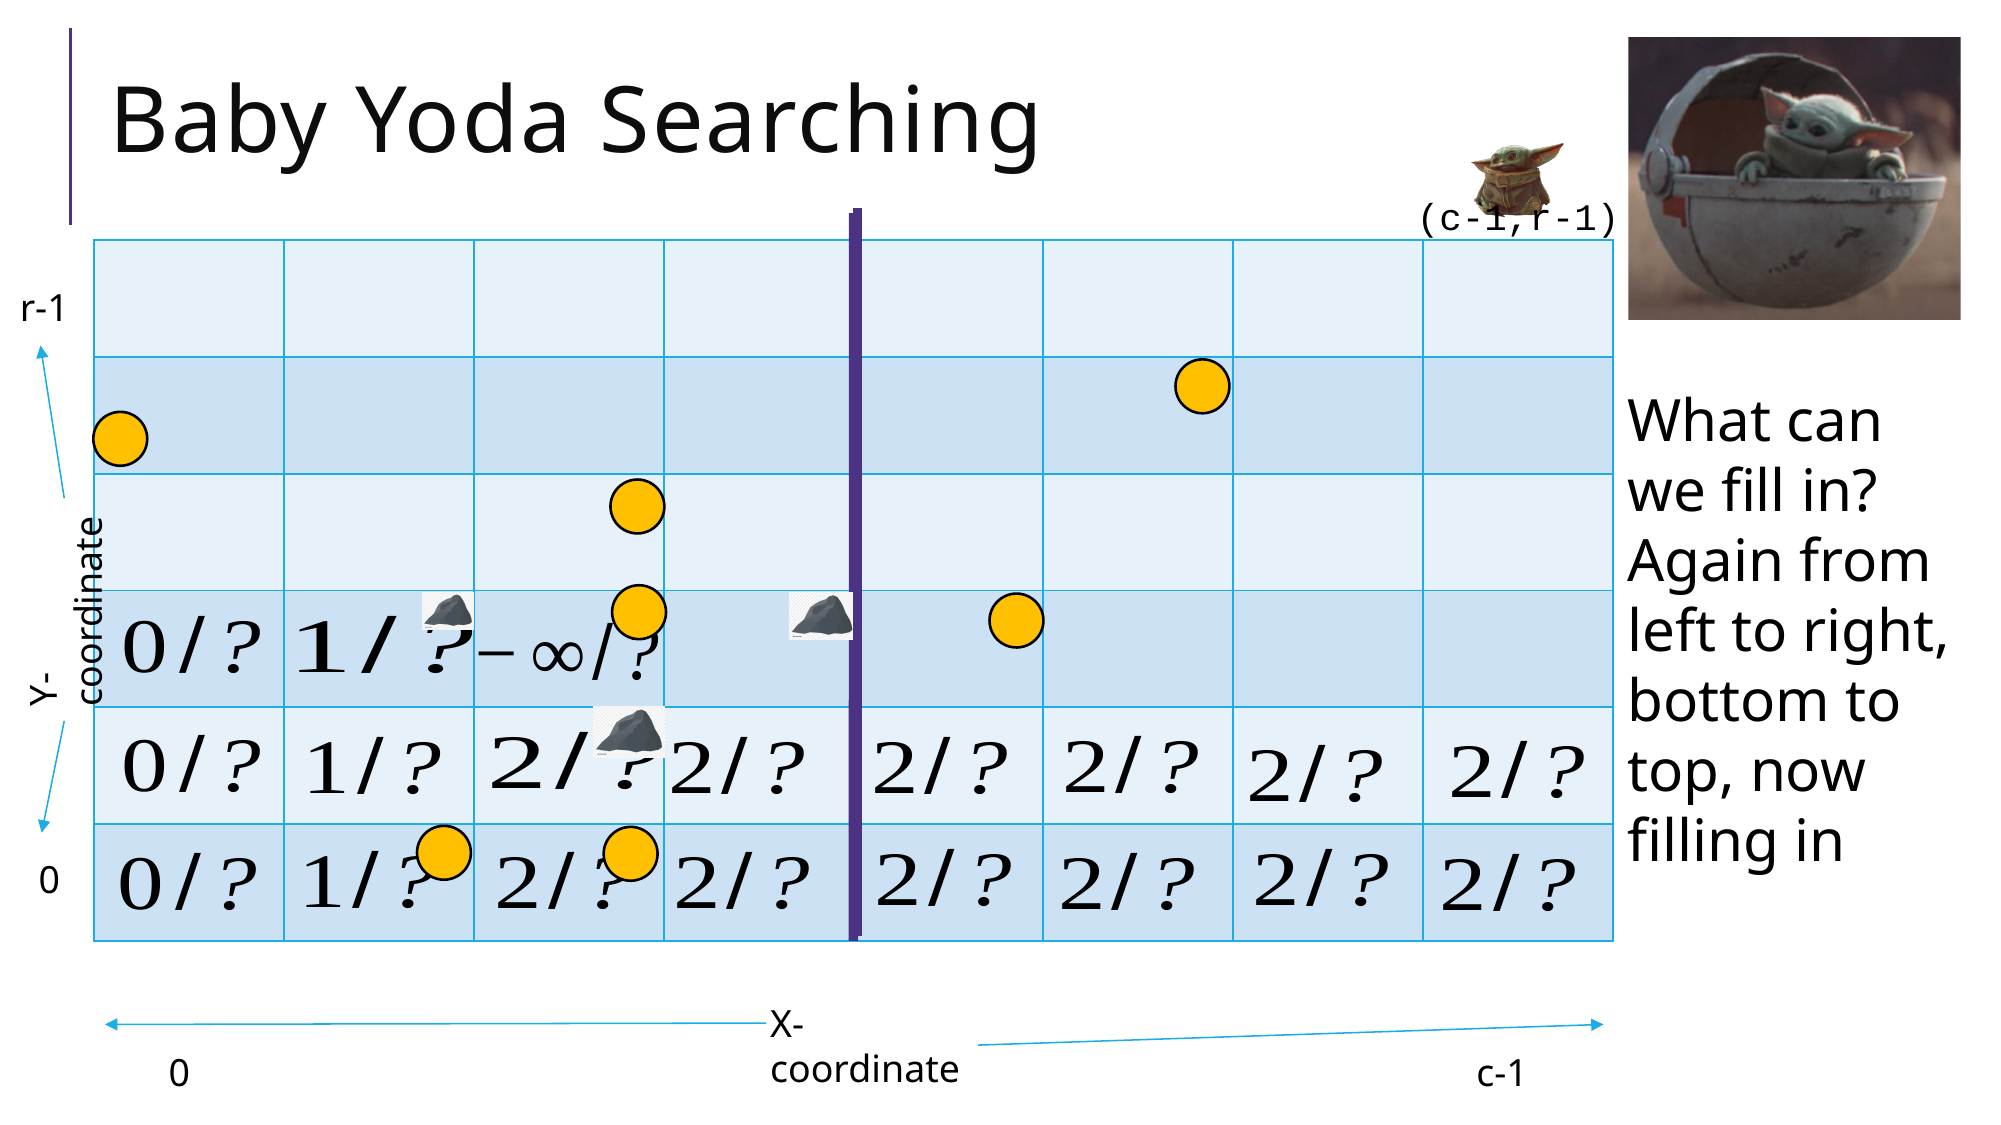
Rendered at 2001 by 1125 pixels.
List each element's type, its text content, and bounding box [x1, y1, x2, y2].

text_box (c-1,r-1) [1402, 185, 1458, 245]
text_box c-1 [1461, 1041, 1565, 1102]
text_box [602, 825, 659, 883]
picture [593, 706, 665, 758]
text_box [415, 824, 473, 882]
text_box r-1 [5, 277, 108, 337]
picture [1457, 120, 1575, 237]
text_box [988, 592, 1045, 649]
picture [1628, 37, 1962, 320]
title Baby Yoda Searching [94, 43, 1621, 210]
text_box X-coordinate [755, 992, 979, 1098]
text_box 0 [23, 848, 94, 909]
text_box [610, 583, 668, 641]
text_box What can we fill in? Again from left to right, bottom to top, now filling in [1612, 375, 1981, 881]
picture [421, 592, 475, 631]
text_box [92, 410, 149, 468]
text_box 0 [153, 1041, 224, 1102]
text_box [609, 478, 666, 535]
text_box Y-coordinate [11, 498, 117, 721]
text_box [1174, 358, 1231, 415]
text_box (c-1,r-1) [1573, 185, 1621, 245]
picture [789, 592, 855, 640]
